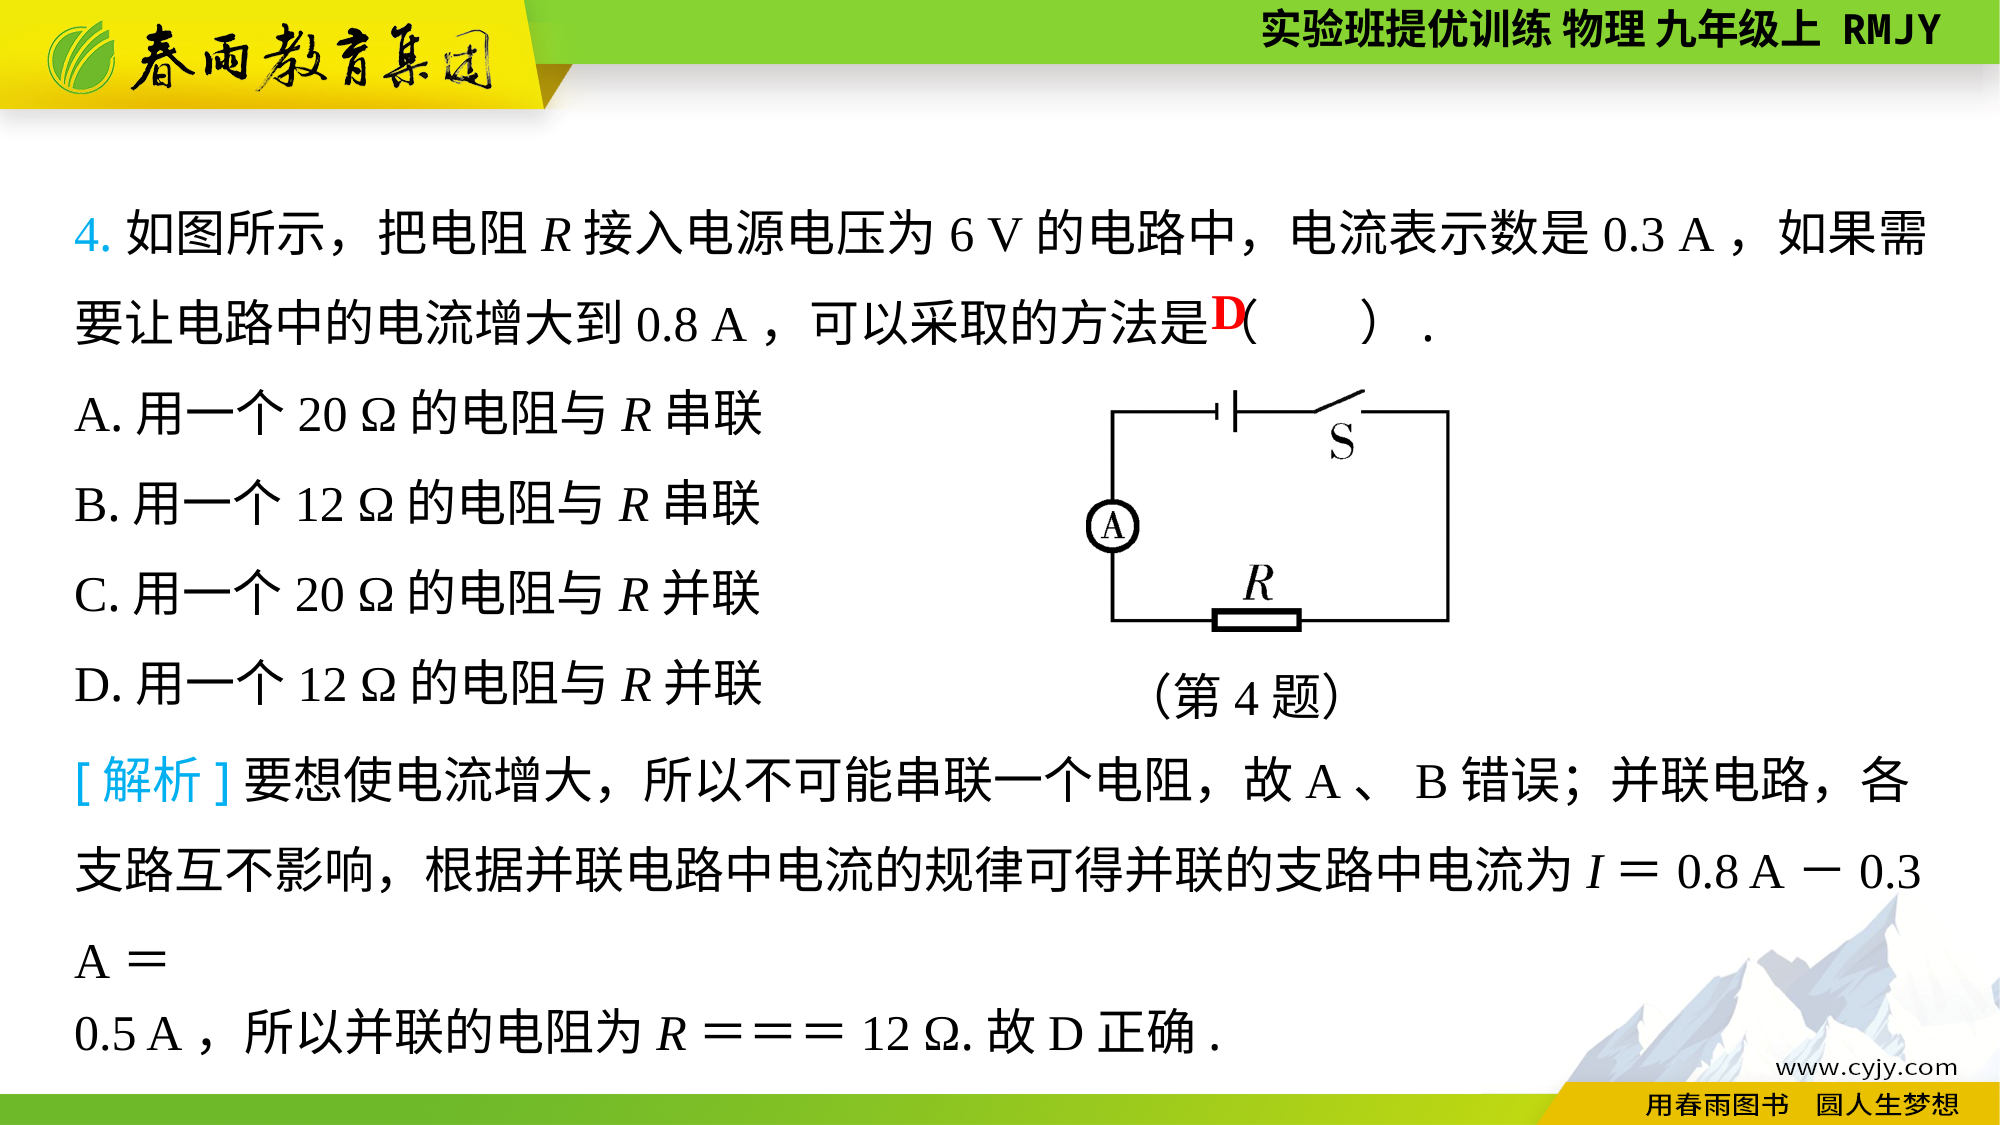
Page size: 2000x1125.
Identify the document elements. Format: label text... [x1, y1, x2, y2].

list 4.如图所示，把电阻R接入电源电压为6 V的电路中，电流表示数是0.3 A，如果需要让电路中的电流增大到0.8 A，可以采取的方法是（ ）. A.用一个20 Ω的电阻与R串联 B.用一个12 Ω的电阻与R串联 C.用一个20 Ω的电阻与R并联 D.用一个12 Ω的电阻与R并联 [59, 164, 1944, 725]
picture [0, 0, 2000, 1125]
text_box （第4题） [1107, 651, 1386, 733]
text_box D [1196, 272, 1263, 343]
